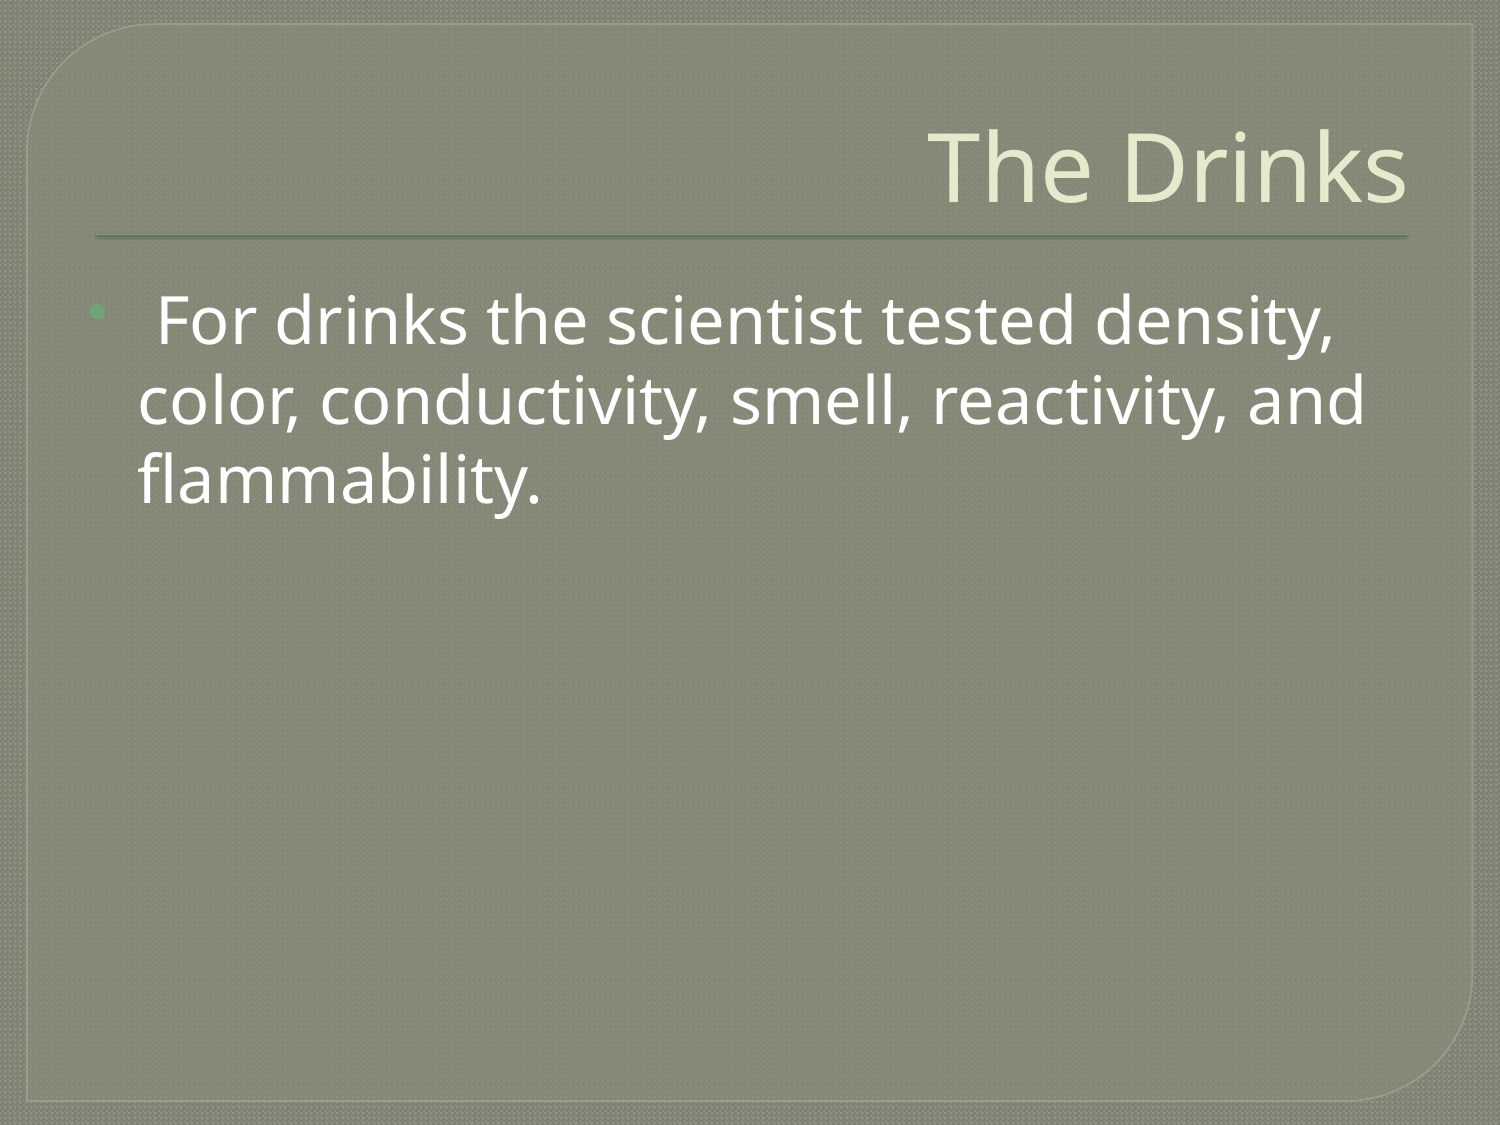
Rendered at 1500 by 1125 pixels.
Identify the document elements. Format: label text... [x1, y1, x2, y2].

title The Drinks [75, 41, 1425, 230]
list For drinks the scientist tested density, color, conductivity, smell, reactivity, and flammability. [75, 270, 1425, 1013]
